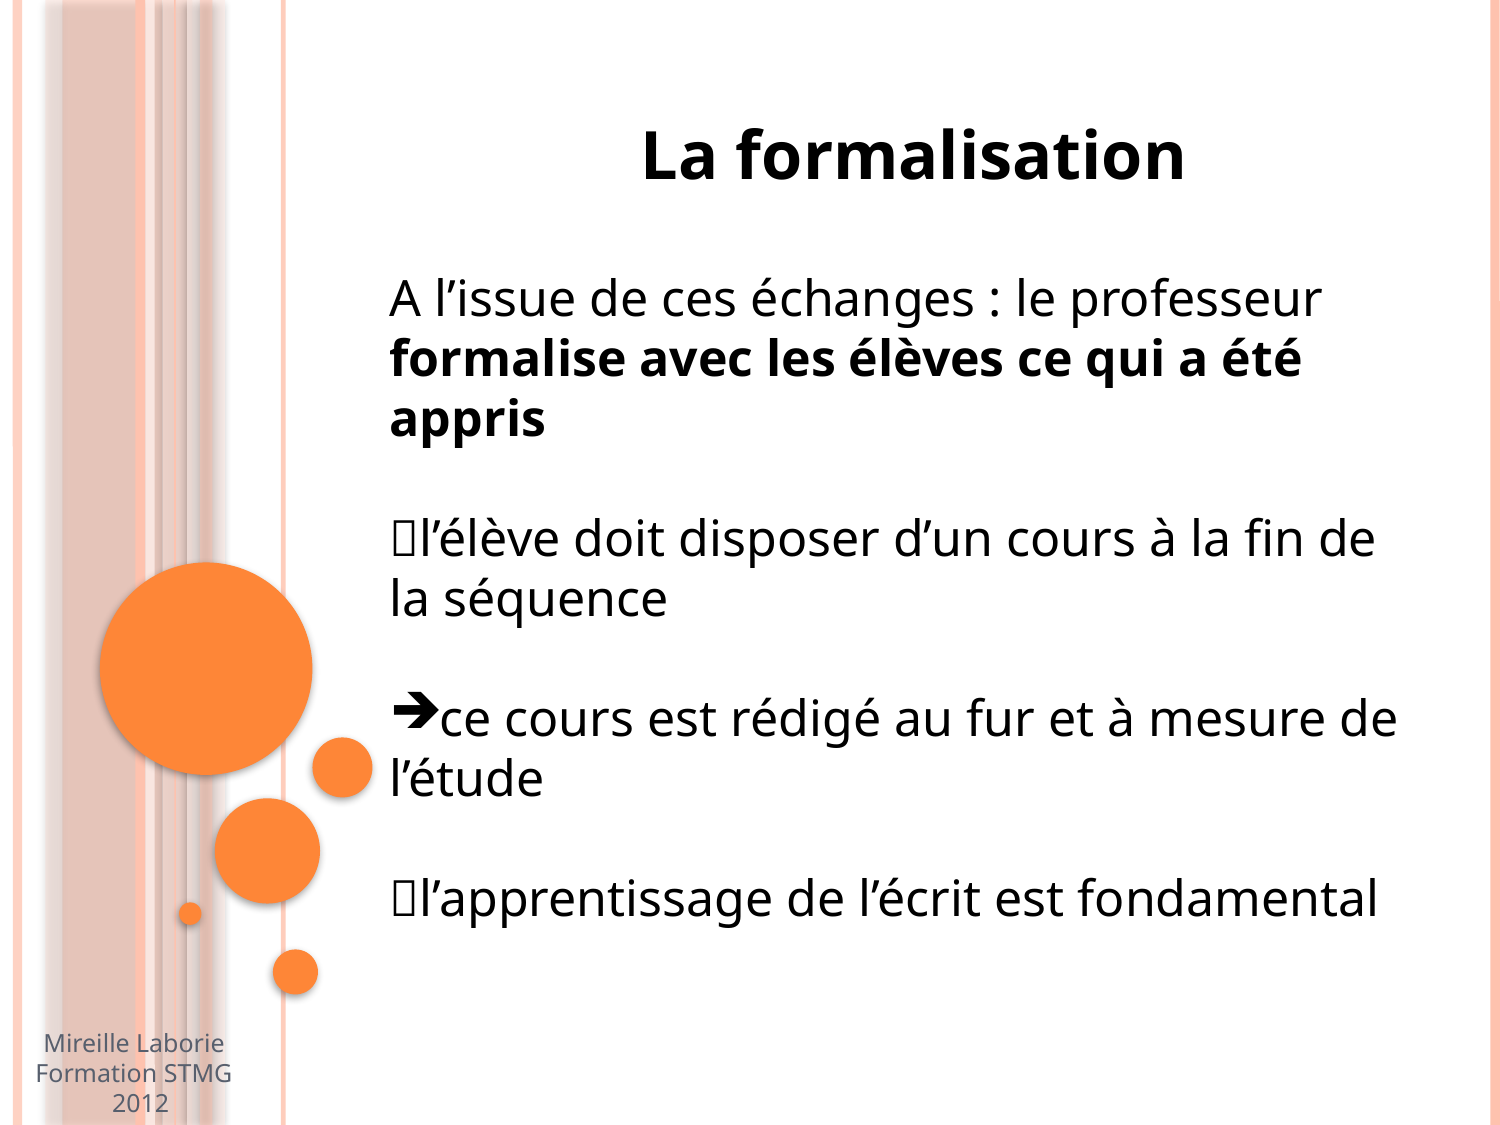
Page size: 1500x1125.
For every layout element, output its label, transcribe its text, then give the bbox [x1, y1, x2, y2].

text_box A l’issue de ces échanges : le professeur formalise avec les élèves ce qui a été appris l’élève doit disposer d’un cours à la fin de la séquence ce cours est rédigé au fur et à mesure de l’étude l’apprentissage de l’écrit est fondamental [374, 259, 1442, 935]
text_box La formalisation [328, 105, 1500, 500]
footer Mireille Laborie Formation STMG 2012 [0, 1019, 282, 1125]
